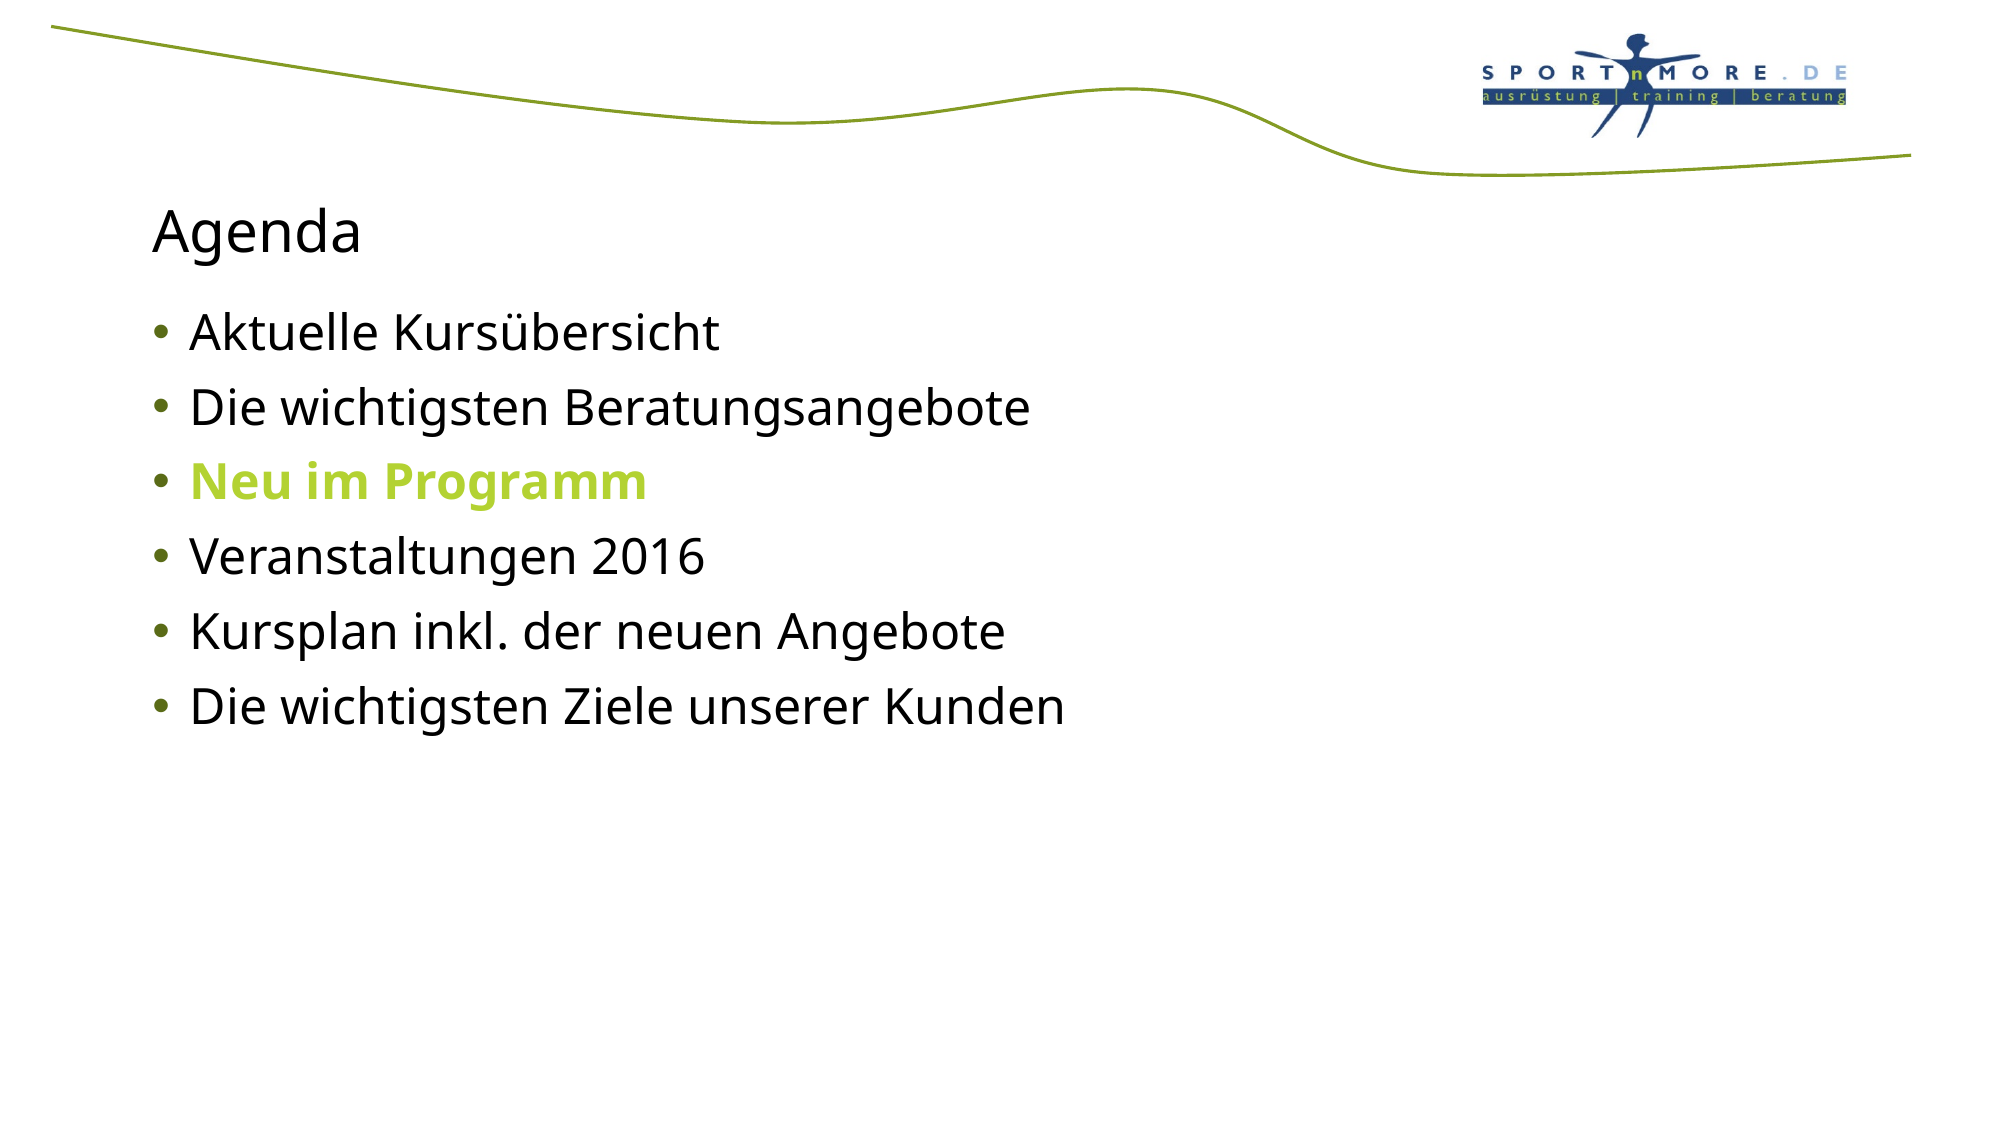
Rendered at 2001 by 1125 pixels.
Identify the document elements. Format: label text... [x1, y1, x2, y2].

title Agenda [137, 188, 1863, 278]
list Aktuelle Kursübersicht Die wichtigsten Beratungsangebote Neu im Programm Veranstaltungen 2016 Kursplan inkl. der neuen Angebote Die wichtigsten Ziele unserer Kunden [137, 299, 1863, 1014]
picture [1481, 33, 1863, 138]
